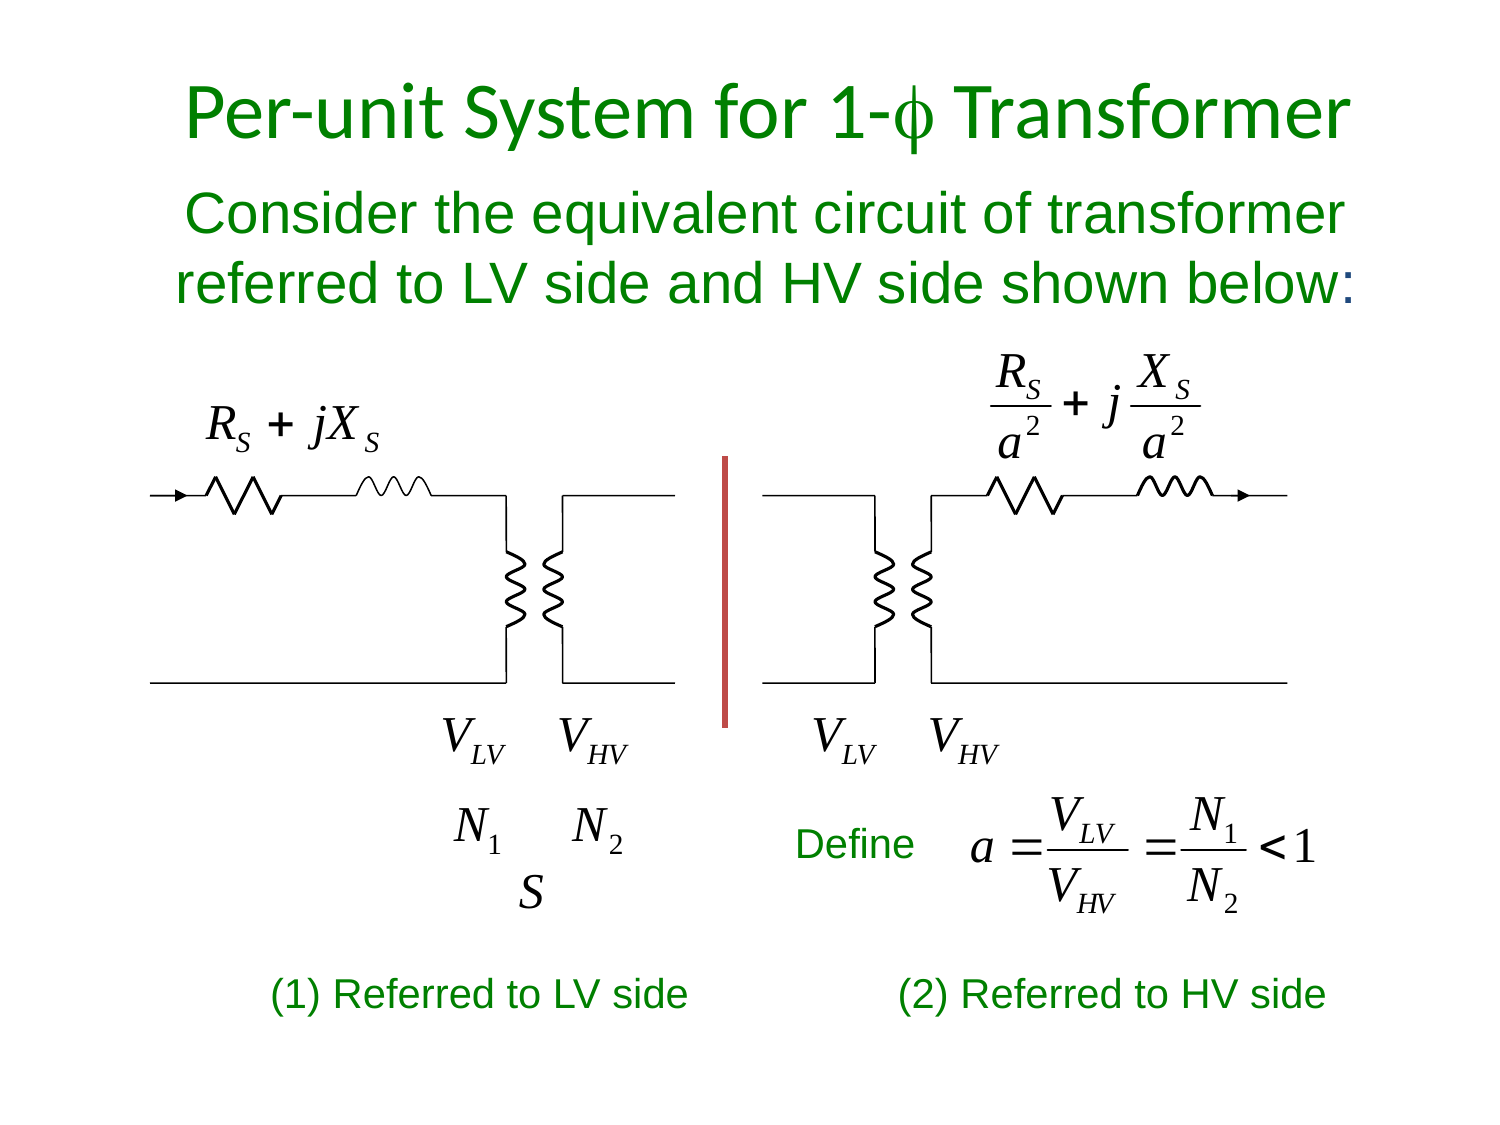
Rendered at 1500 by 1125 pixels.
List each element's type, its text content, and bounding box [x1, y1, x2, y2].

title Per-unit System for 1- Transformer [62, 50, 1475, 163]
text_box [808, 701, 888, 778]
text_box (1) Referred to LV side [234, 959, 725, 1025]
text_box Define [772, 809, 938, 875]
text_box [510, 862, 557, 922]
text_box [443, 791, 511, 863]
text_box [437, 701, 518, 778]
text_box (2) Referred to HV side [867, 959, 1358, 1025]
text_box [553, 701, 642, 778]
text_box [561, 791, 634, 863]
text_box Consider the equivalent circuit of transformer referred to LV side and HV side shown below: [99, 167, 1433, 323]
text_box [762, 476, 1288, 684]
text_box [196, 389, 390, 465]
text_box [149, 476, 676, 684]
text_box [924, 701, 1013, 778]
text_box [982, 339, 1213, 470]
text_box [962, 782, 1323, 926]
